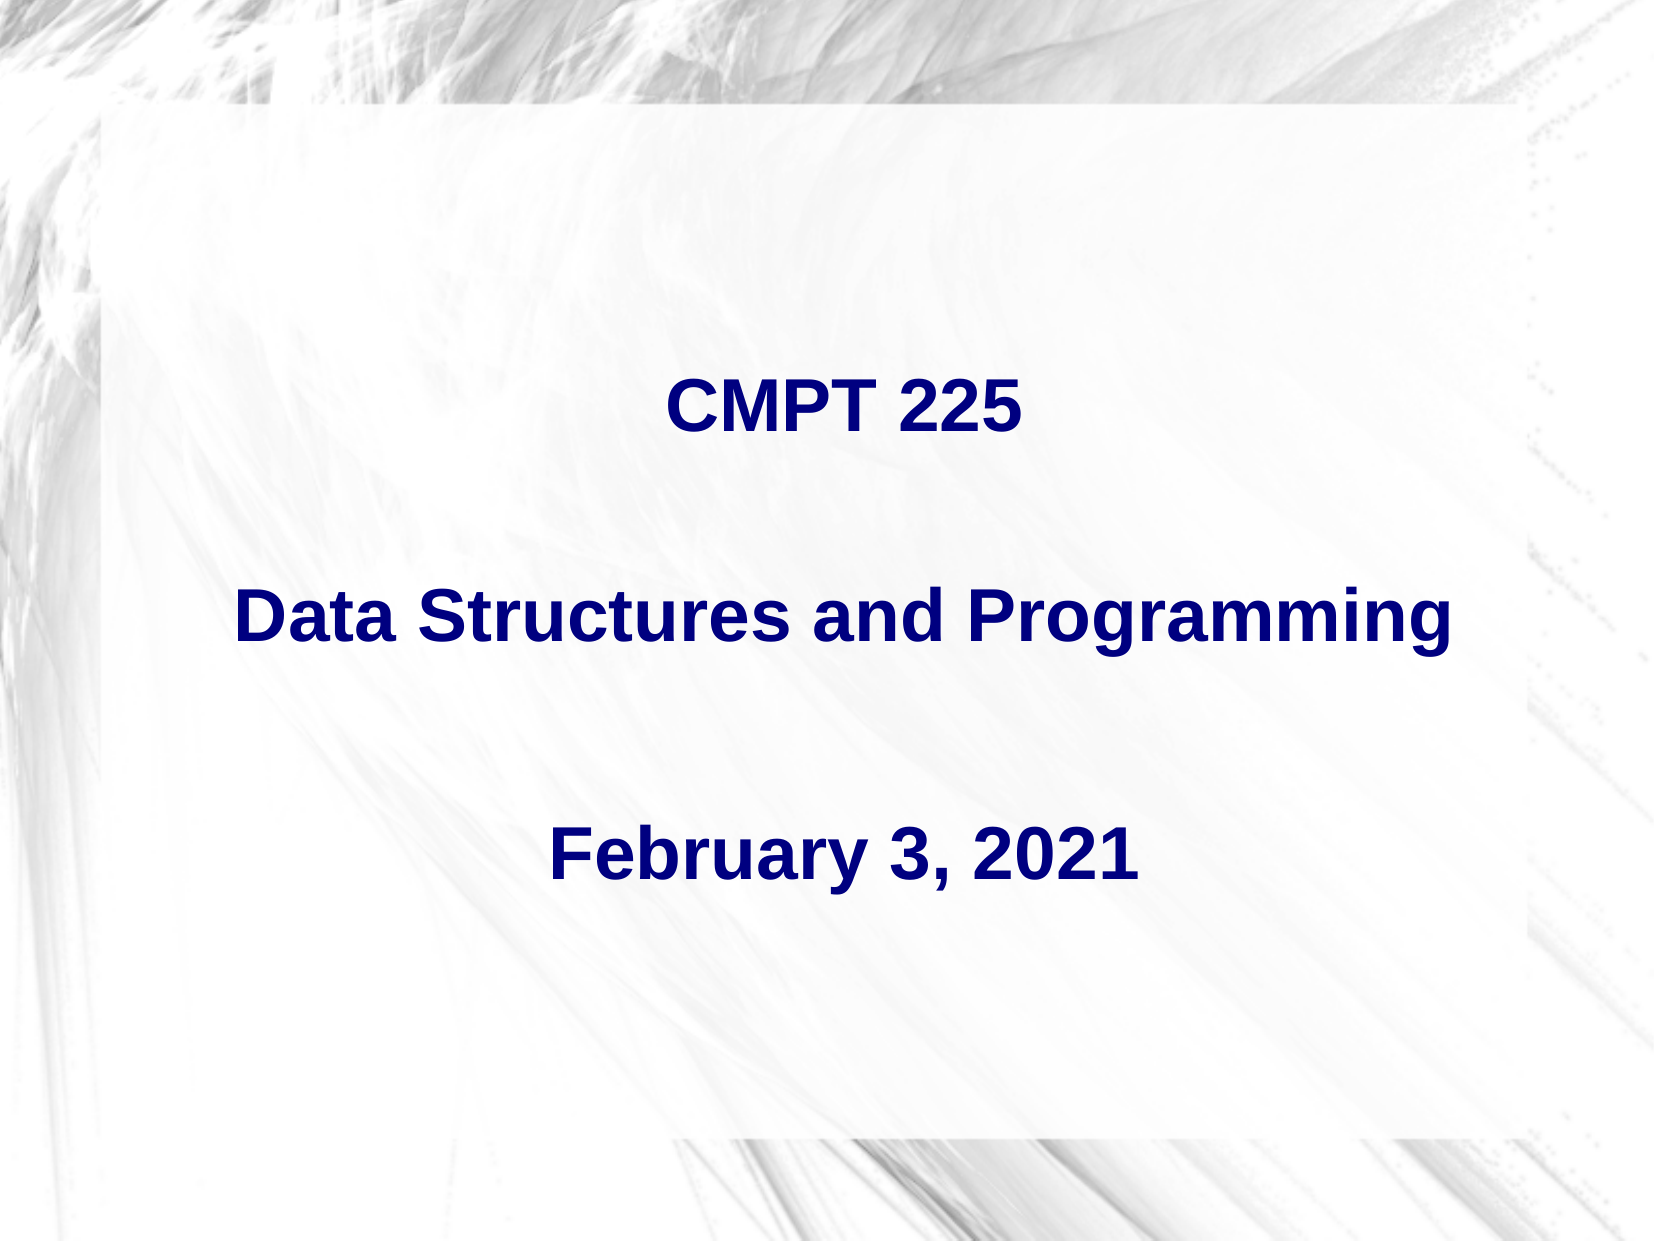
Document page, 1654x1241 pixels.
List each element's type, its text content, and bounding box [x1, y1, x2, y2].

picture [0, 0, 1654, 1241]
list CMPT 225 Data Structures and Programming February 3, 2021 [118, 237, 1571, 1134]
